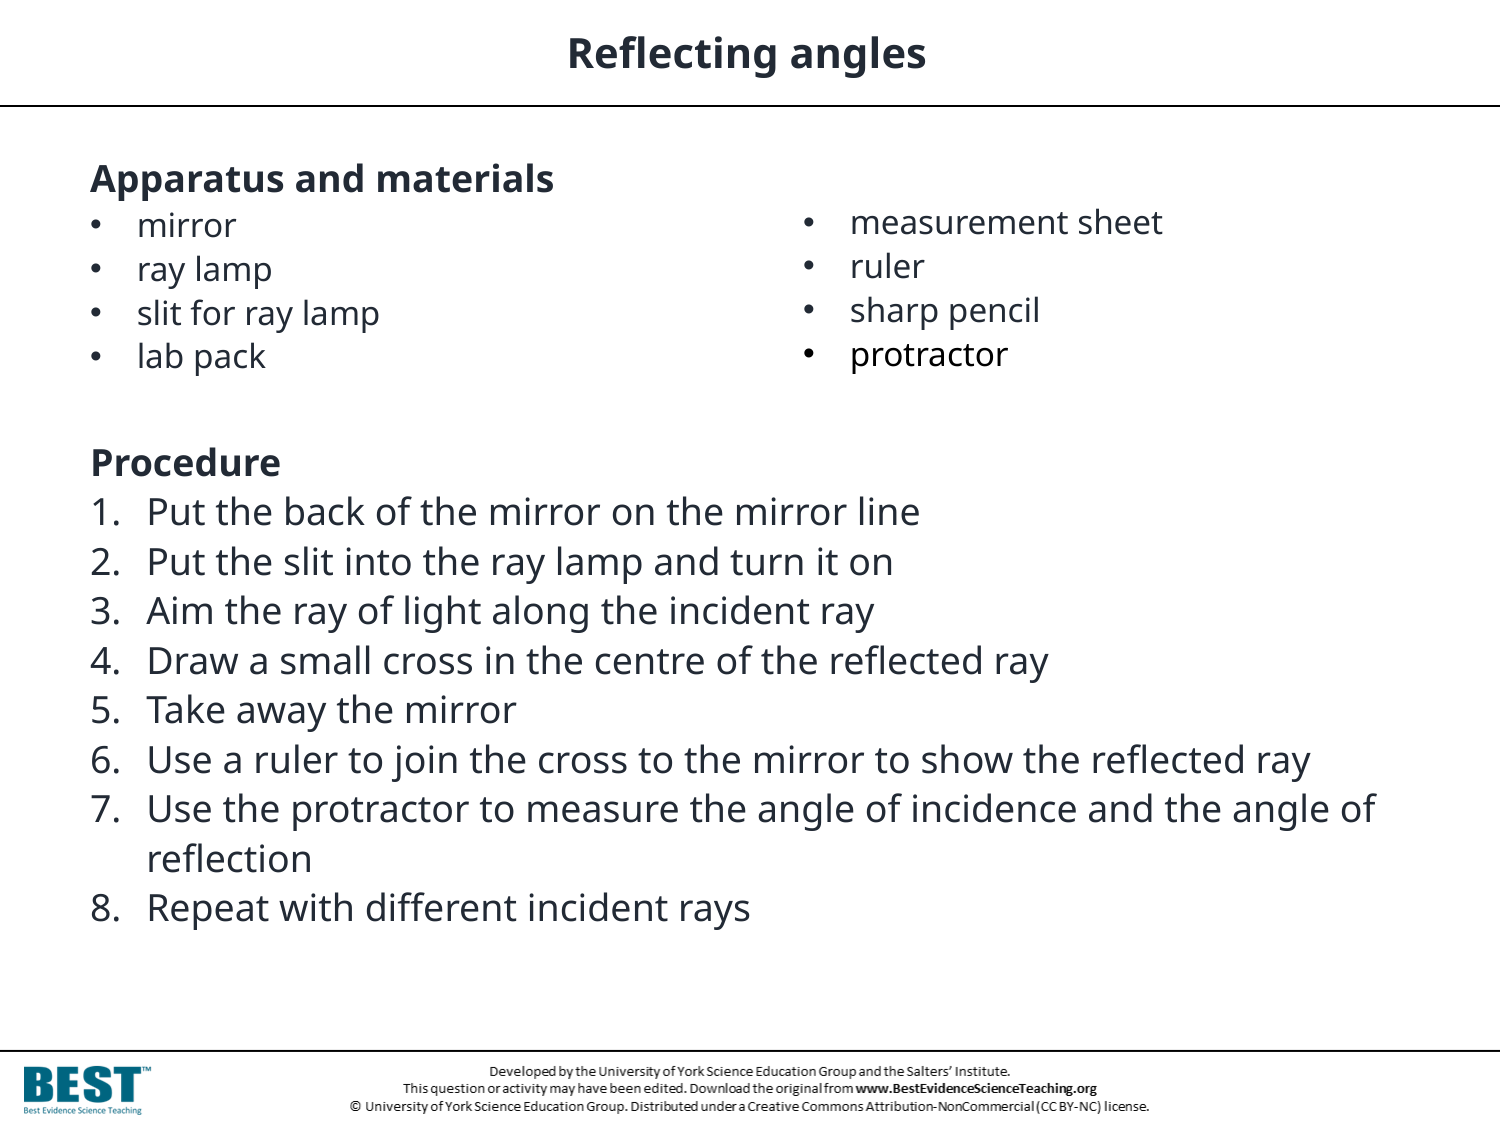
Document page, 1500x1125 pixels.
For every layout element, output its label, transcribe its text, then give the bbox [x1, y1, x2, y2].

text_box Reflecting angles [23, 4, 1471, 99]
picture [0, 105, 1500, 1125]
